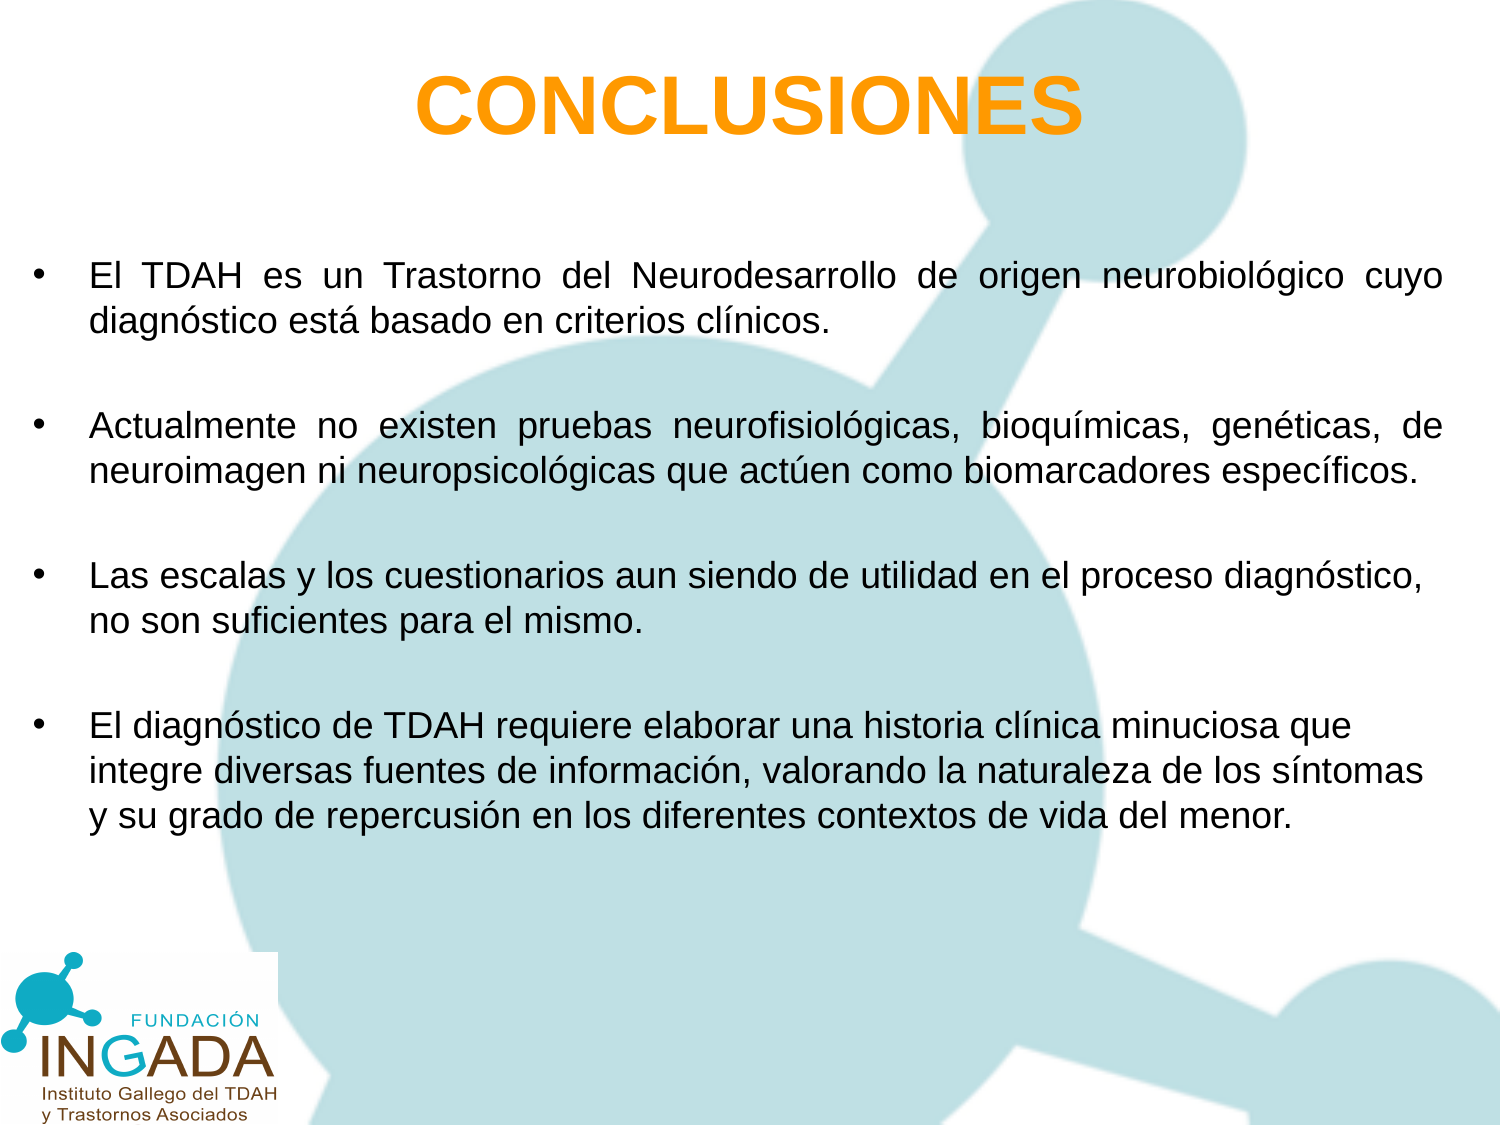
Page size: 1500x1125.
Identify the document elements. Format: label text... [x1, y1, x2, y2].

picture [1, 952, 278, 1124]
list El TDAH es un Trastorno del Neurodesarrollo de origen neurobiológico cuyo diagnóstico está basado en criterios clínicos. Actualmente no existen pruebas neurofisiológicas, bioquímicas, genéticas, de neuroimagen ni neuropsicológicas que actúen como biomarcadores específicos. Las escalas y los cuestionarios aun siendo de utilidad en el proceso diagnóstico, no son suficientes para el mismo. El diagnóstico de TDAH requiere elaborar una historia clínica minuciosa que integre diversas fuentes de información, valorando la naturaleza de los síntomas y su grado de repercusión en los diferentes contextos de vida del menor. [17, 243, 1459, 1036]
title CONCLUSIONES [17, 7, 1483, 195]
